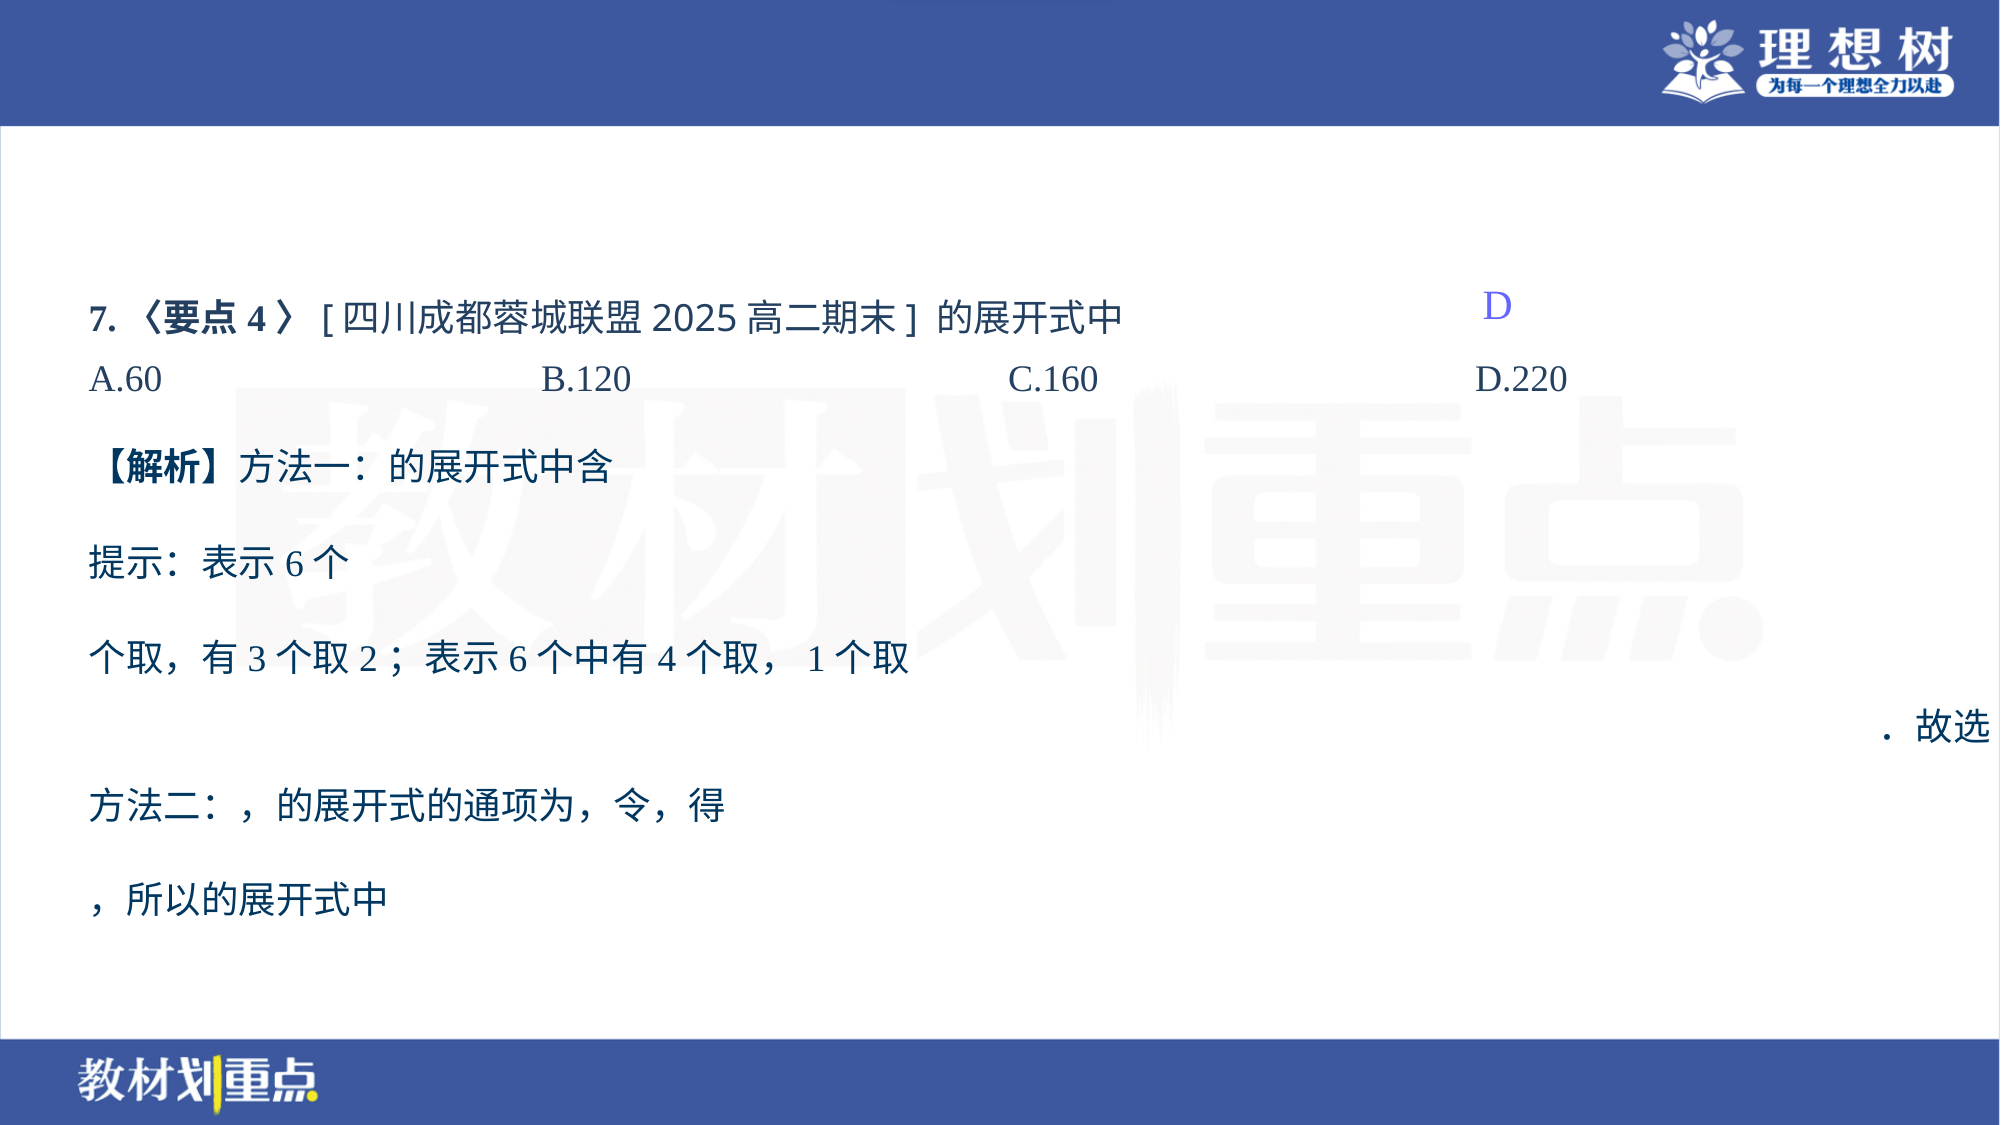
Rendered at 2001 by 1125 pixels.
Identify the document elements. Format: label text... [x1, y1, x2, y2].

text_box A.60 B.120 C.160 D.220 [88, 332, 1911, 392]
picture [0, 0, 2000, 1125]
text_box D [1467, 275, 1528, 326]
